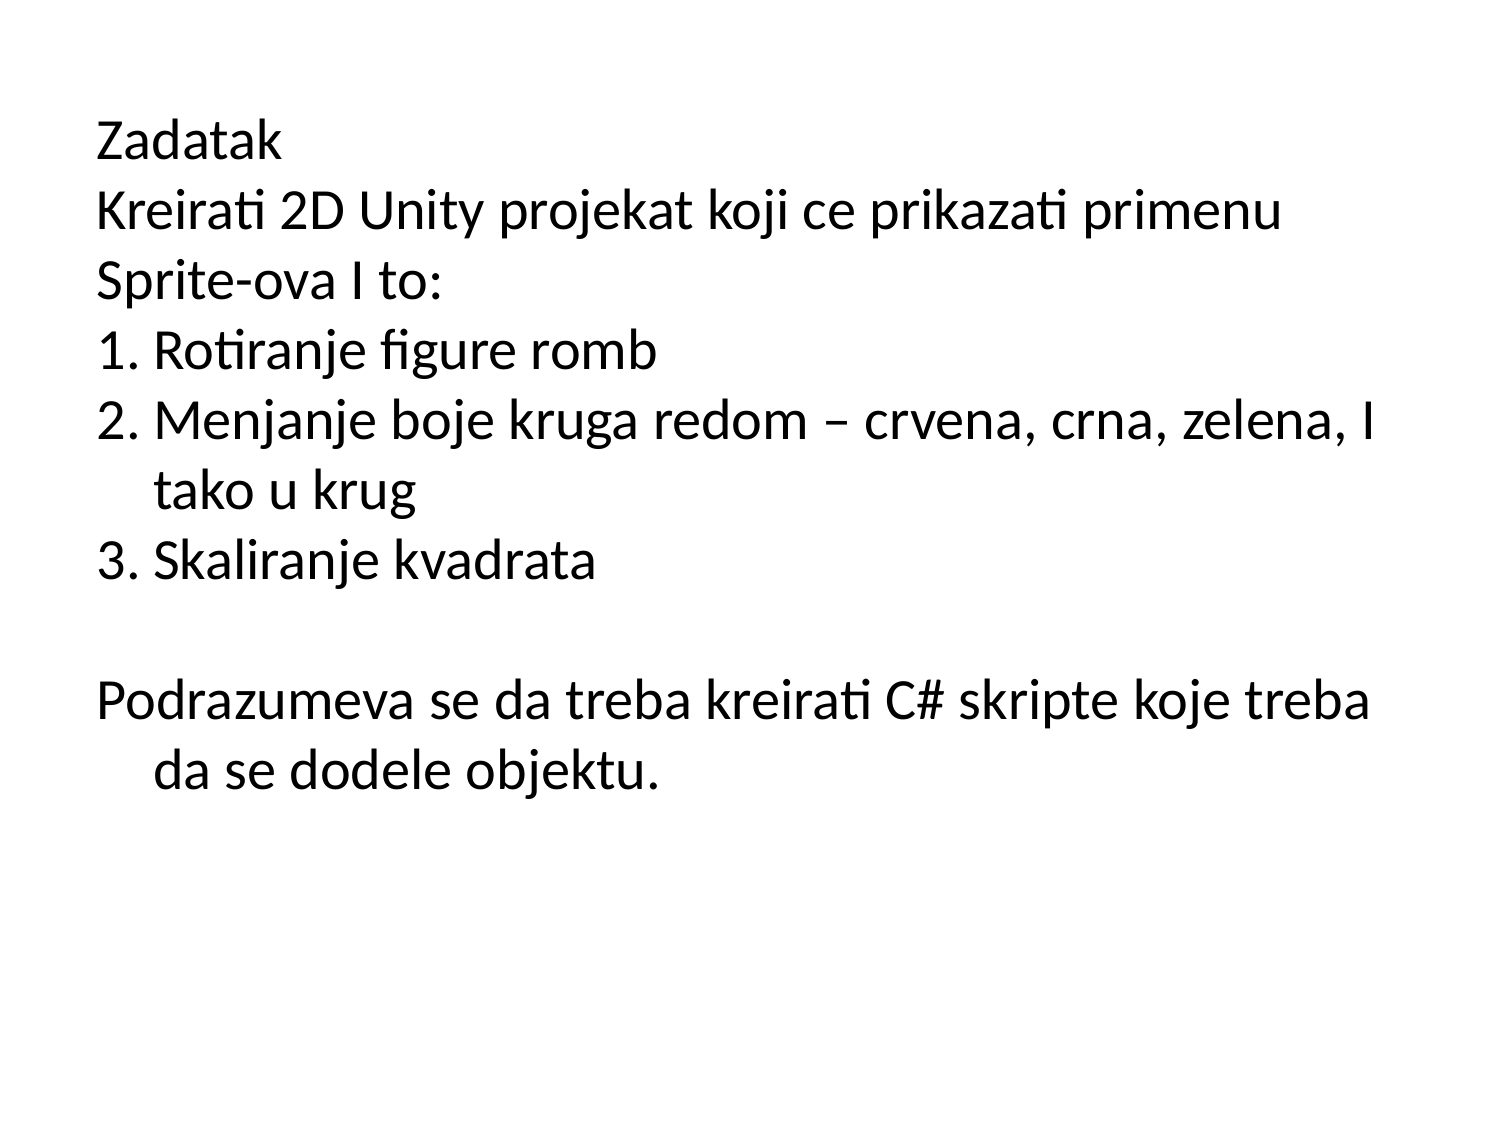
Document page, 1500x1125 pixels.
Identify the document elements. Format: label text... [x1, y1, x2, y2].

text_box Zadatak Kreirati 2D Unity projekat koji ce prikazati primenu Sprite-ova I to: Rotiranje figure romb Menjanje boje kruga redom – crvena, crna, zelena, I tako u krug Skaliranje kvadrata Podrazumeva se da treba kreirati C# skripte koje treba da se dodele objektu. [82, 93, 1454, 879]
